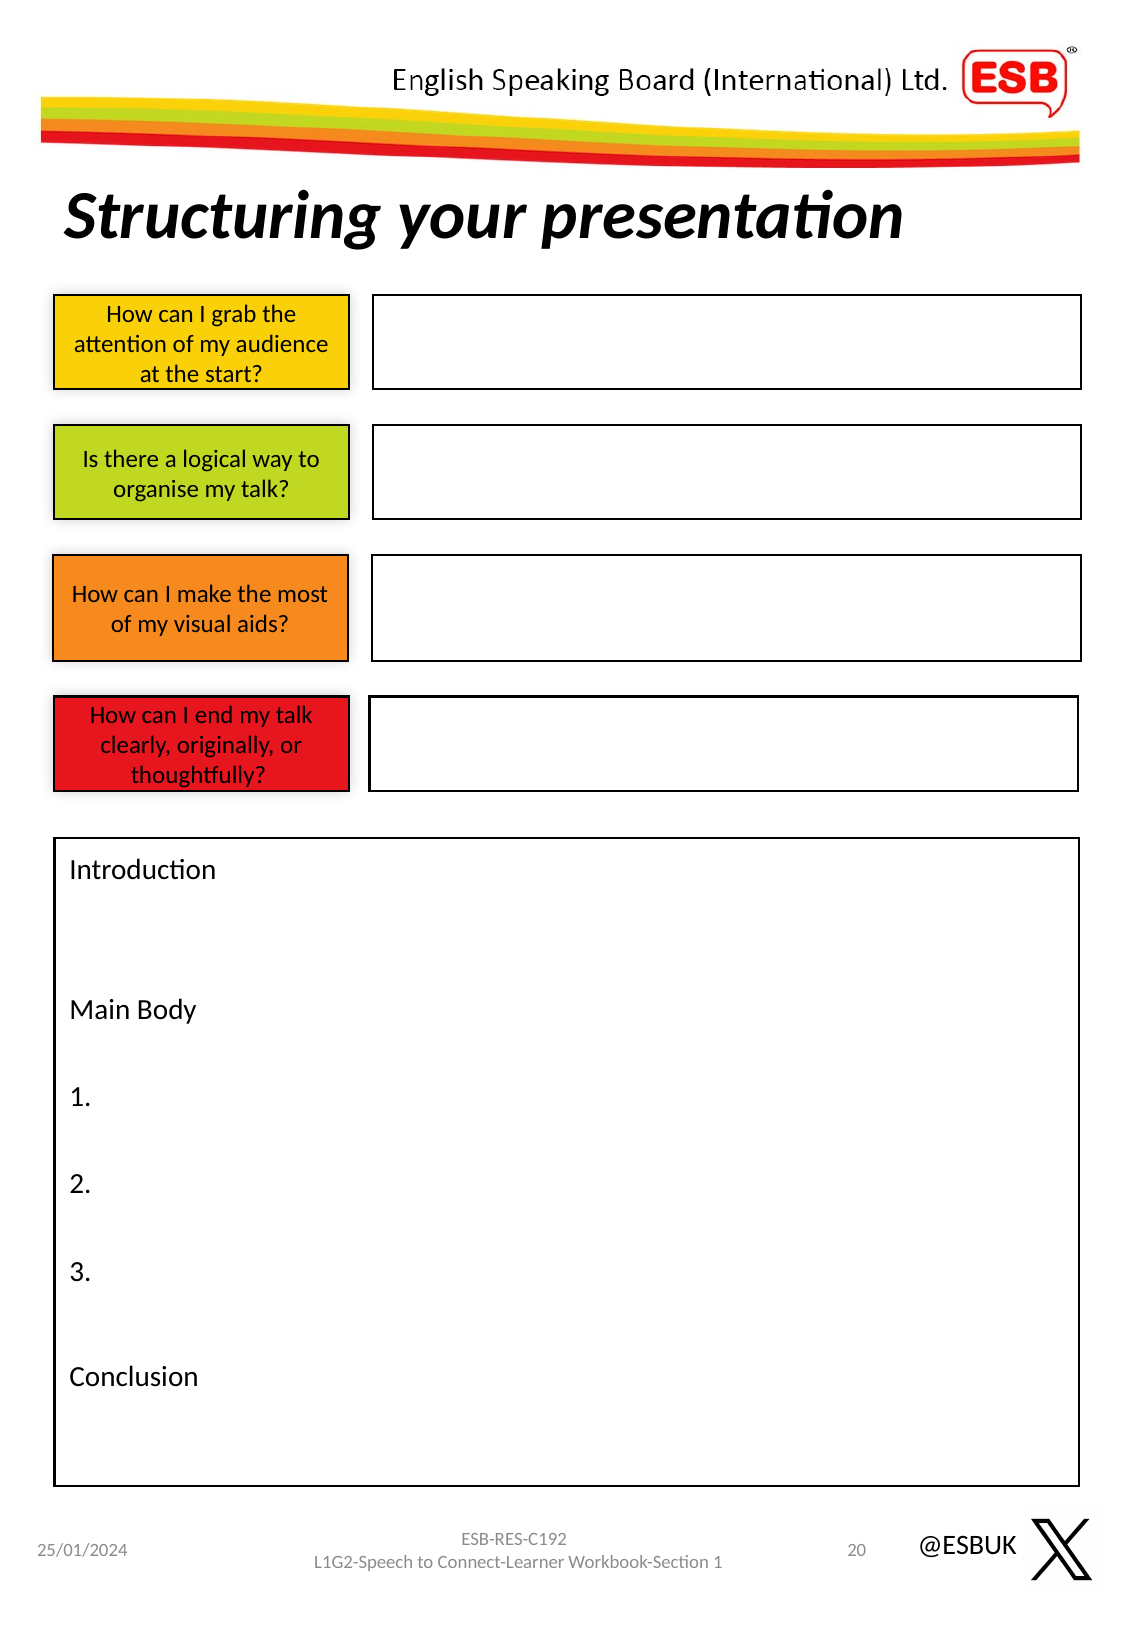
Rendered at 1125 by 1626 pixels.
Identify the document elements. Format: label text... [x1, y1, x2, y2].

footer ESB-RES-C192 L1G2-Speech to Connect-Learner Workbook-Section 1 [296, 1506, 697, 1593]
text_box Is there a logical way to organise my talk? [53, 424, 350, 520]
picture [1022, 1506, 1103, 1593]
text_box How can I grab the attention of my audience at the start? [53, 294, 350, 390]
slide_number 20 [697, 1506, 882, 1593]
text_box [371, 554, 1082, 662]
text_box How can I end my talk clearly, originally, or thoughtfully? [53, 695, 350, 792]
text_box How can I make the most of my visual aids? [52, 554, 349, 662]
picture [0, 1, 1125, 234]
text_box [372, 424, 1082, 520]
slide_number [22, 1506, 276, 1593]
text_box Introduction Main Body Conclusion [53, 837, 1080, 1487]
text_box [372, 294, 1082, 390]
title Structuring your presentation [49, 162, 1020, 270]
text_box [368, 695, 1079, 792]
